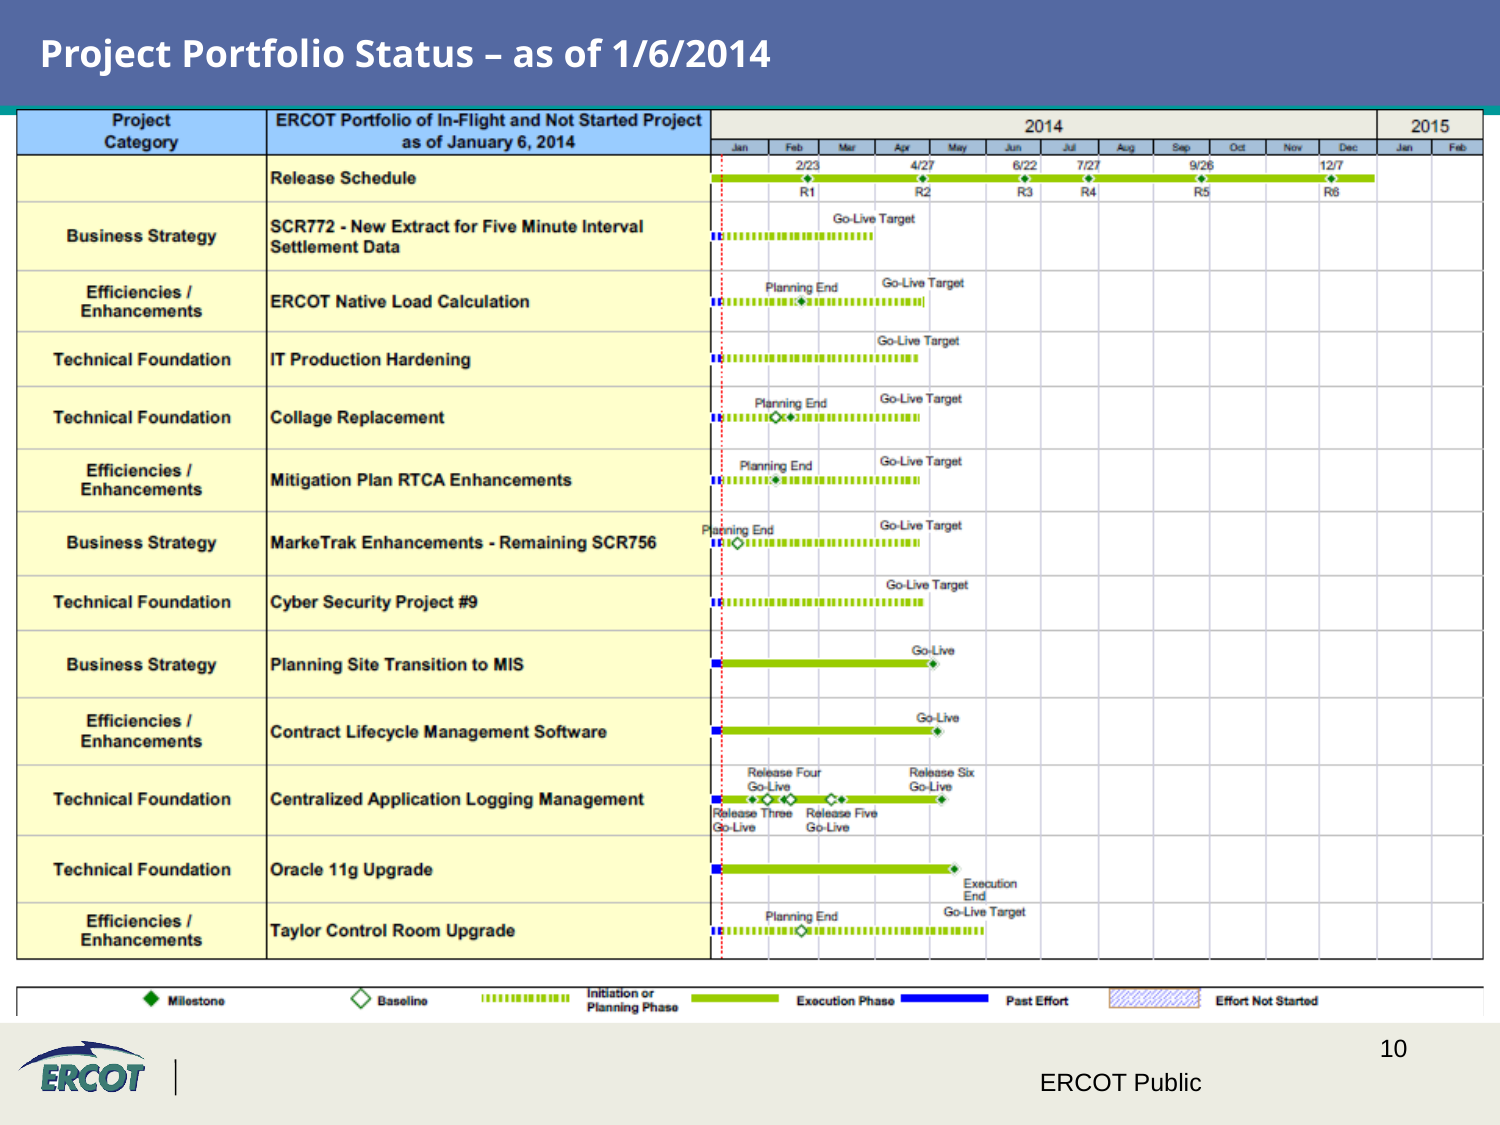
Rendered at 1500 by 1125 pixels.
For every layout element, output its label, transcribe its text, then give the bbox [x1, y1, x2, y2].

text_box [24, 22, 1450, 85]
picture [16, 109, 1484, 1017]
picture [10, 1031, 151, 1111]
text_box Project Portfolio Status – as of 1/6/2014 [24, 30, 1163, 106]
footer ERCOT Public [1025, 1059, 1438, 1125]
